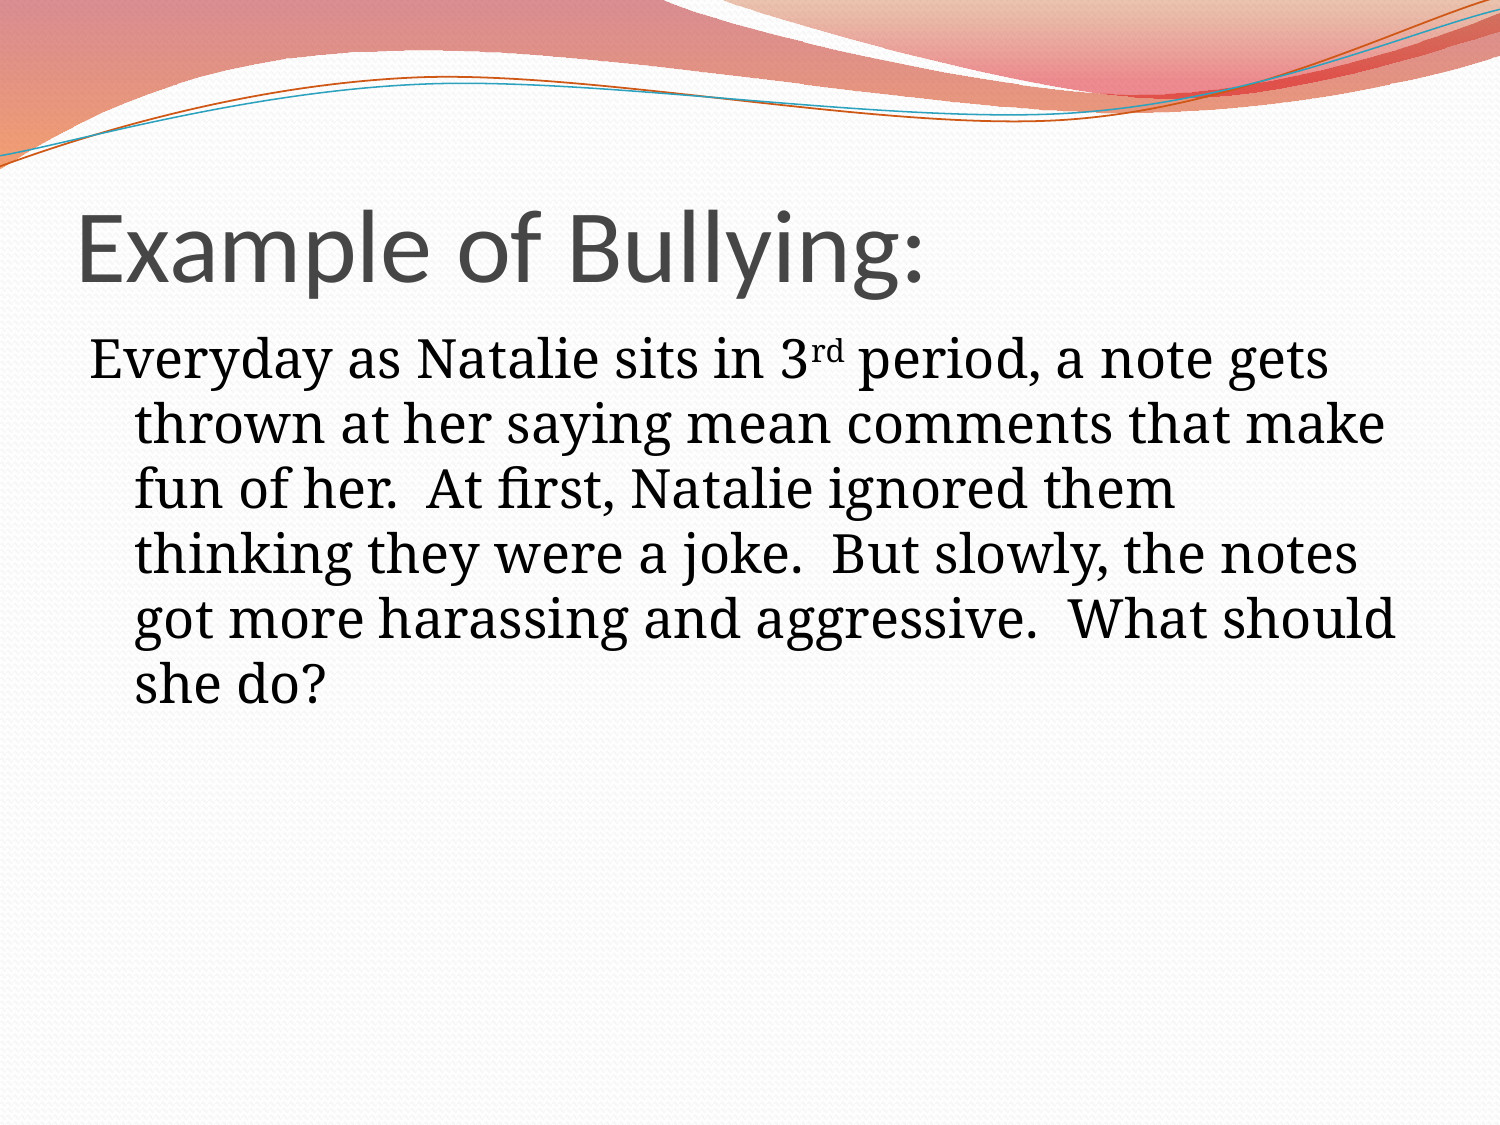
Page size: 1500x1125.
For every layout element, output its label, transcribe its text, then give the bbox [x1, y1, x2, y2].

title Example of Bullying: [75, 115, 1425, 303]
list Everyday as Natalie sits in 3rd period, a note gets thrown at her saying mean comments that make fun of her. At first, Natalie ignored them thinking they were a joke. But slowly, the notes got more harassing and aggressive. What should she do? [75, 317, 1425, 1038]
